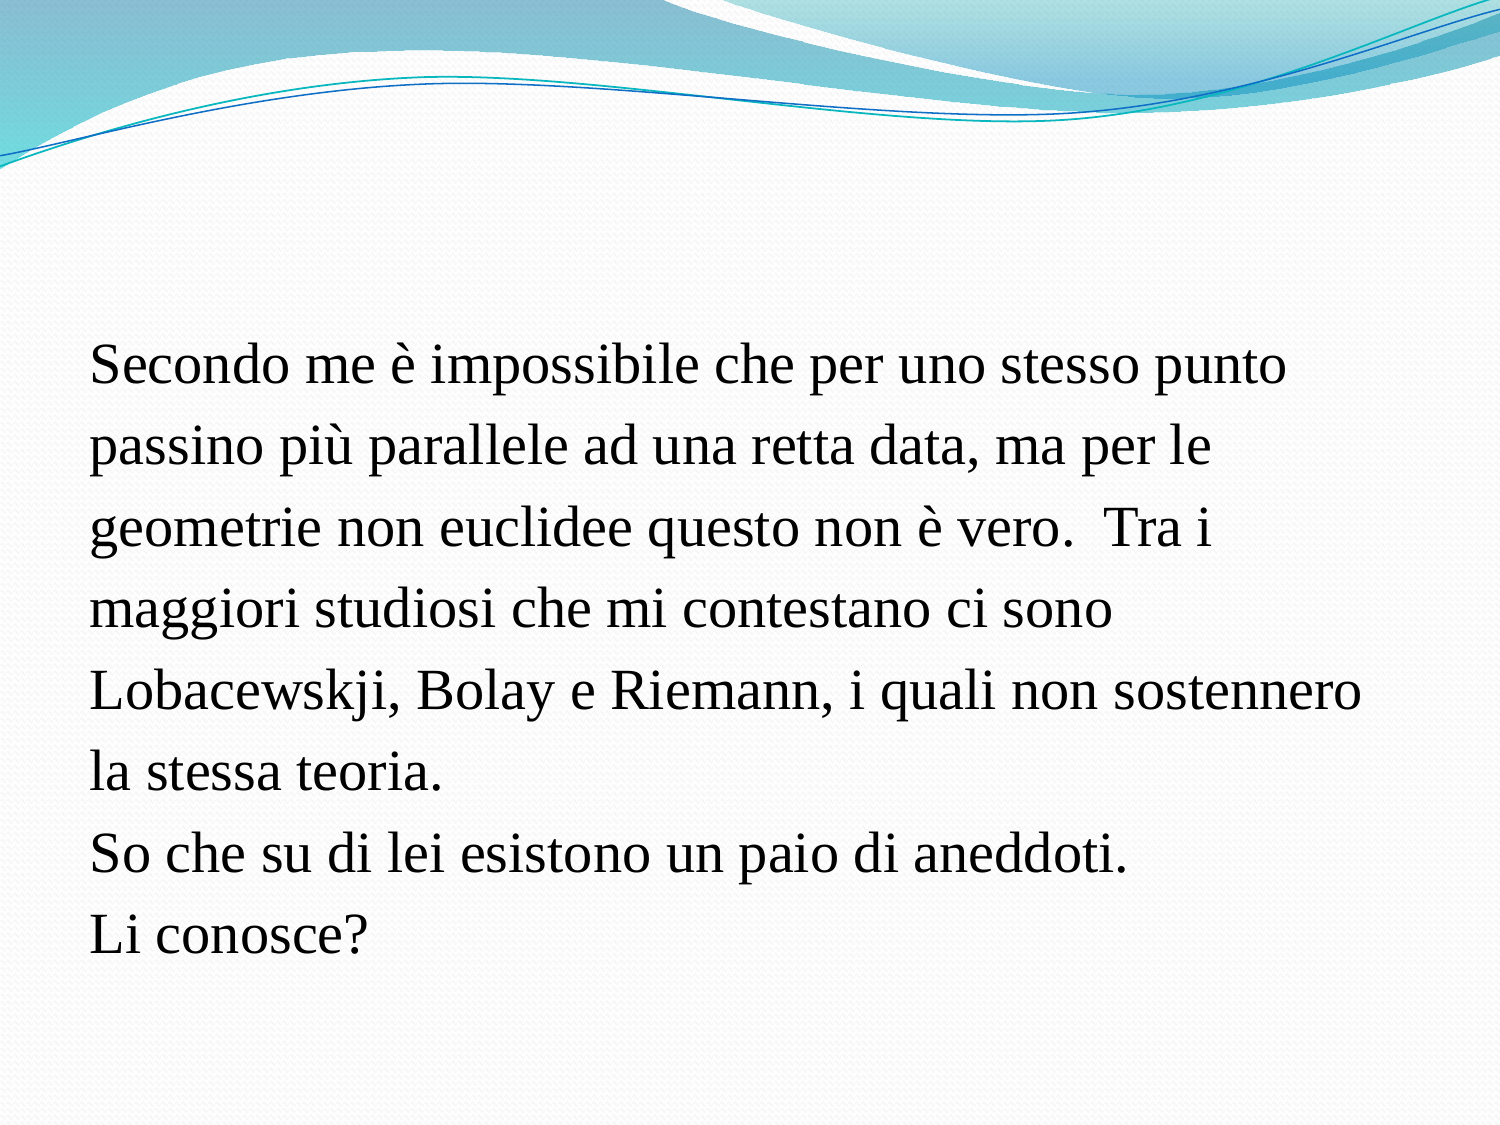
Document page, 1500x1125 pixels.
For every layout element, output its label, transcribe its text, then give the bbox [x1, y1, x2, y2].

list Secondo me è impossibile che per uno stesso punto passino più parallele ad una retta data, ma per le geometrie non euclidee questo non è vero. Tra i maggiori studiosi che mi contestano ci sono Lobacewskji, Bolay e Riemann, i quali non sostennero la stessa teoria. So che su di lei esistono un paio di aneddoti. Li conosce? [75, 317, 1425, 1038]
